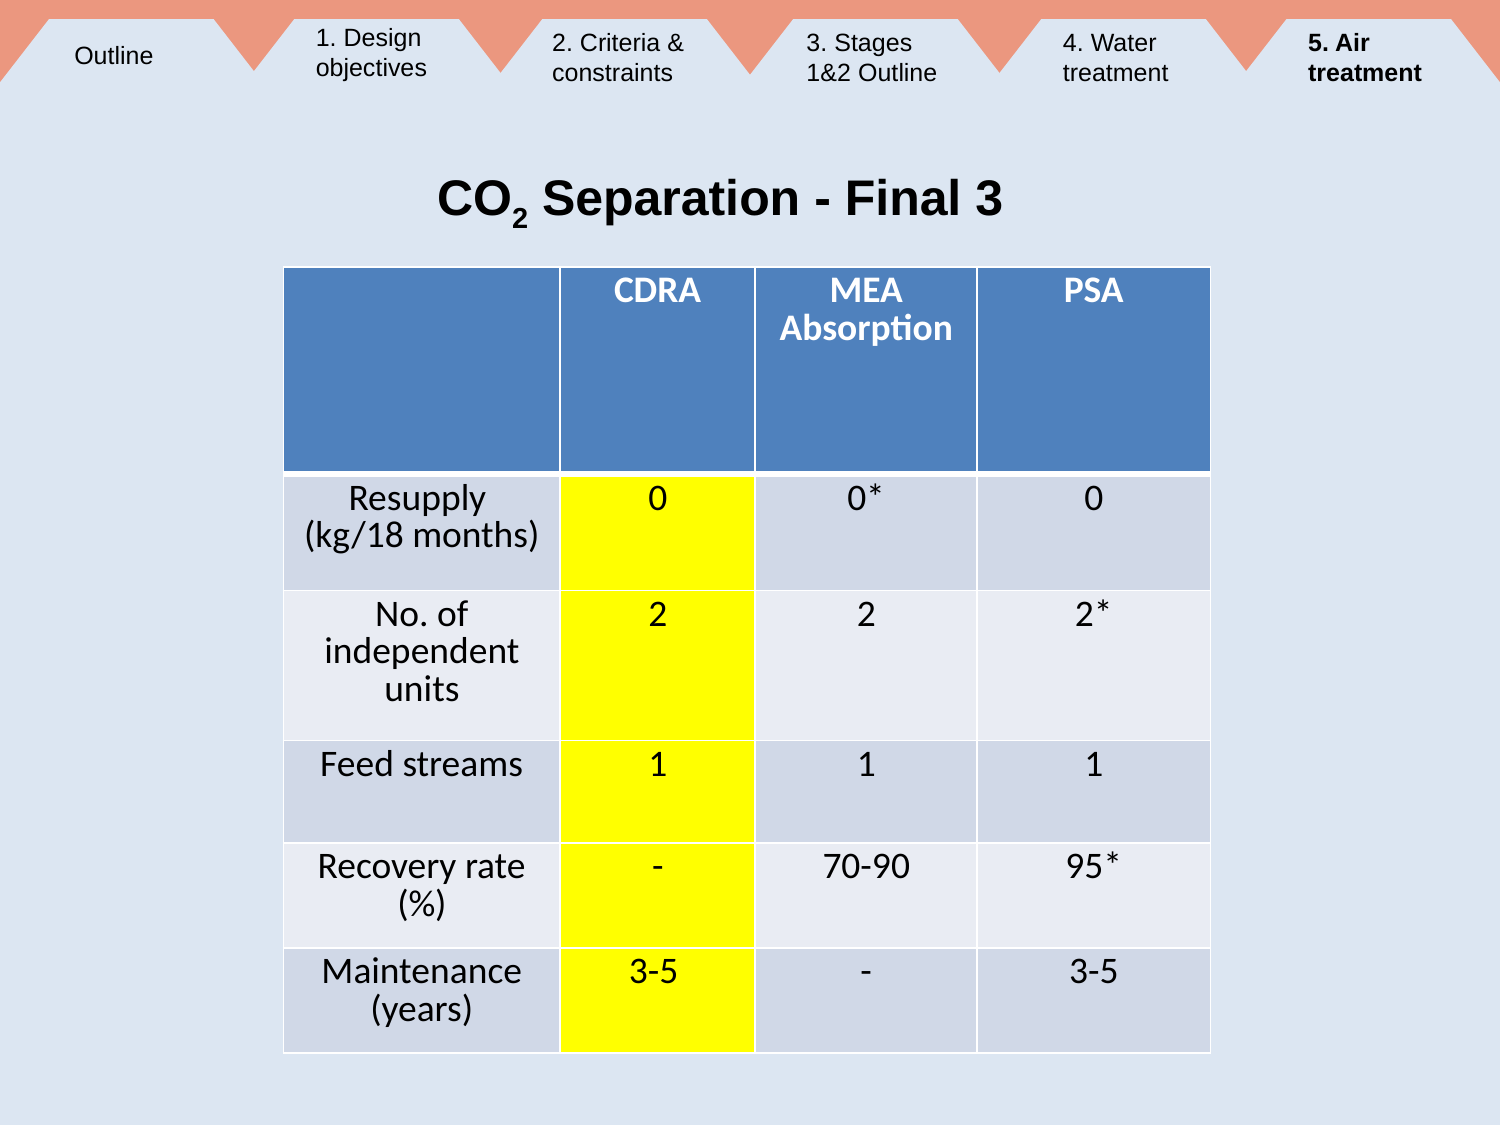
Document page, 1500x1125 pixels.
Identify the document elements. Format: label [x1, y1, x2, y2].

list [0, 0, 1500, 1125]
